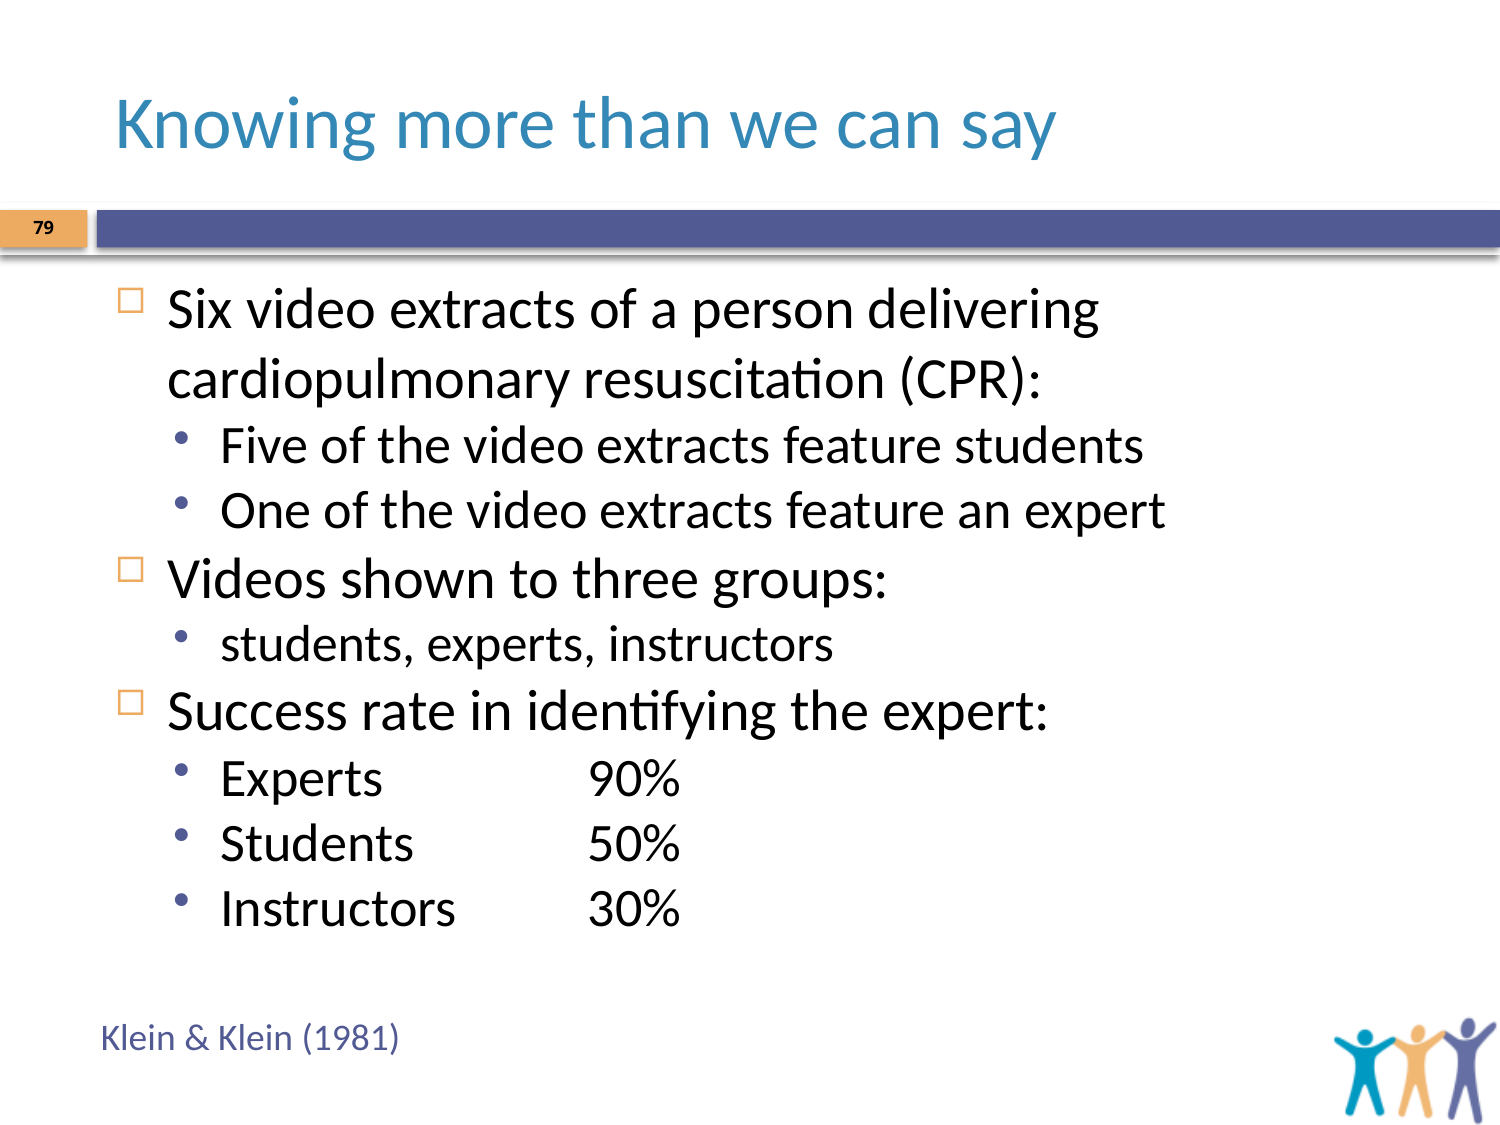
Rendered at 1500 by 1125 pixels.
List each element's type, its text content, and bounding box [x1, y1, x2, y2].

list Six video extracts of a person delivering cardiopulmonary resuscitation (CPR): Five of the video extracts feature students One of the video extracts feature an expert Videos shown to three groups: students, experts, instructors Success rate in identifying the expert: Experts 90% Students 50% Instructors 30% [100, 262, 1438, 1000]
slide_number 79 [0, 208, 88, 249]
text_box [49, 212, 1338, 300]
title Knowing more than we can say [100, 37, 1438, 200]
text_box Klein & Klein (1981) [85, 1005, 603, 1065]
